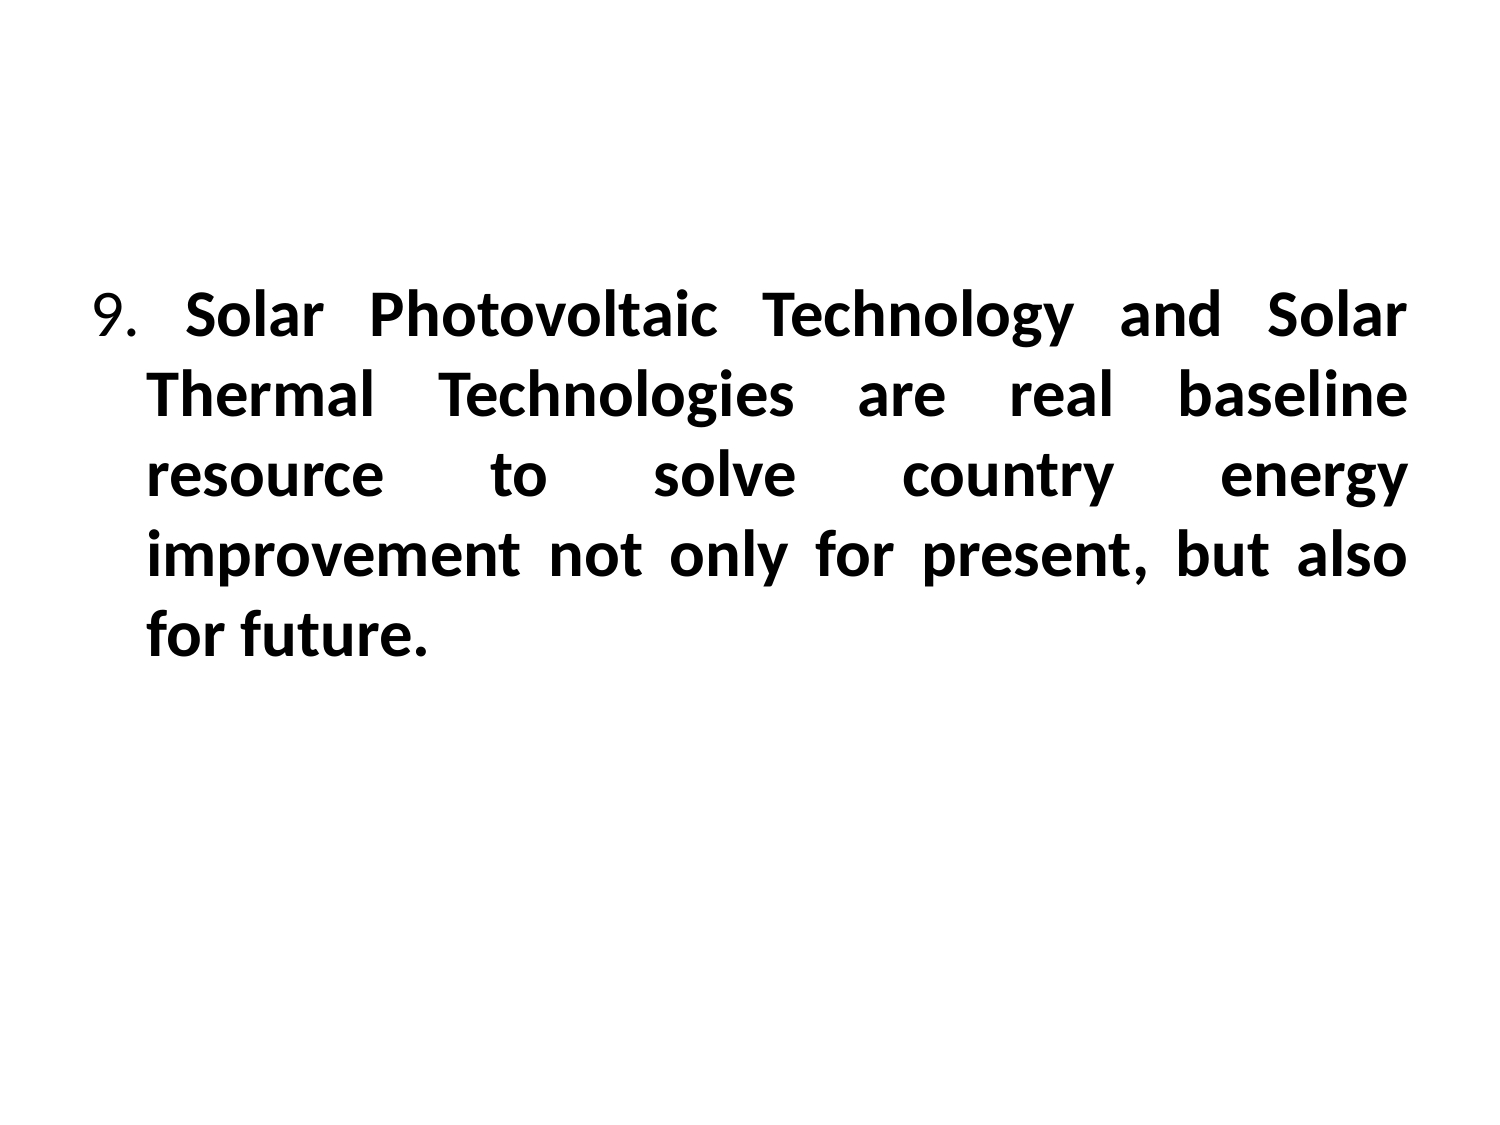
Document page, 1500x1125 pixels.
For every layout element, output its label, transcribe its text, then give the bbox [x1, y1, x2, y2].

list 9. Solar Photovoltaic Technology and Solar Thermal Technologies are real baseline resource to solve country energy improvement not only for present, but also for future. [75, 262, 1425, 1005]
